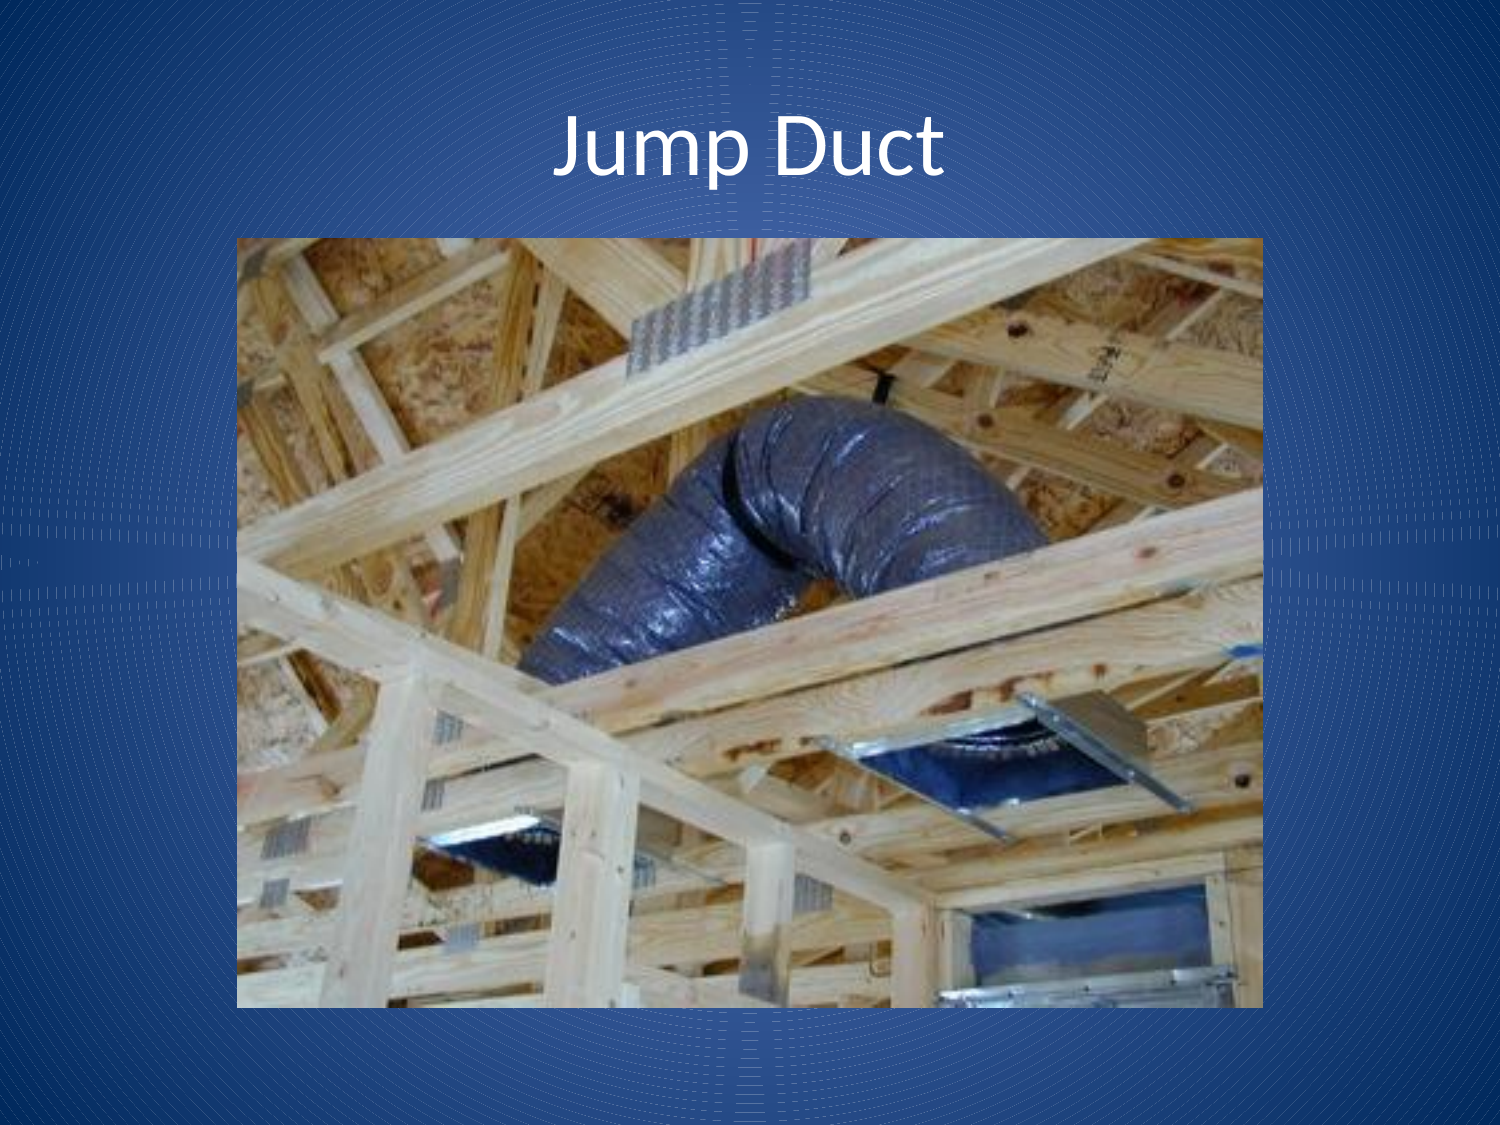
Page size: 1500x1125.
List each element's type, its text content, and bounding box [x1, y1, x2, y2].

picture [237, 238, 1263, 1008]
title Jump Duct [75, 45, 1425, 233]
